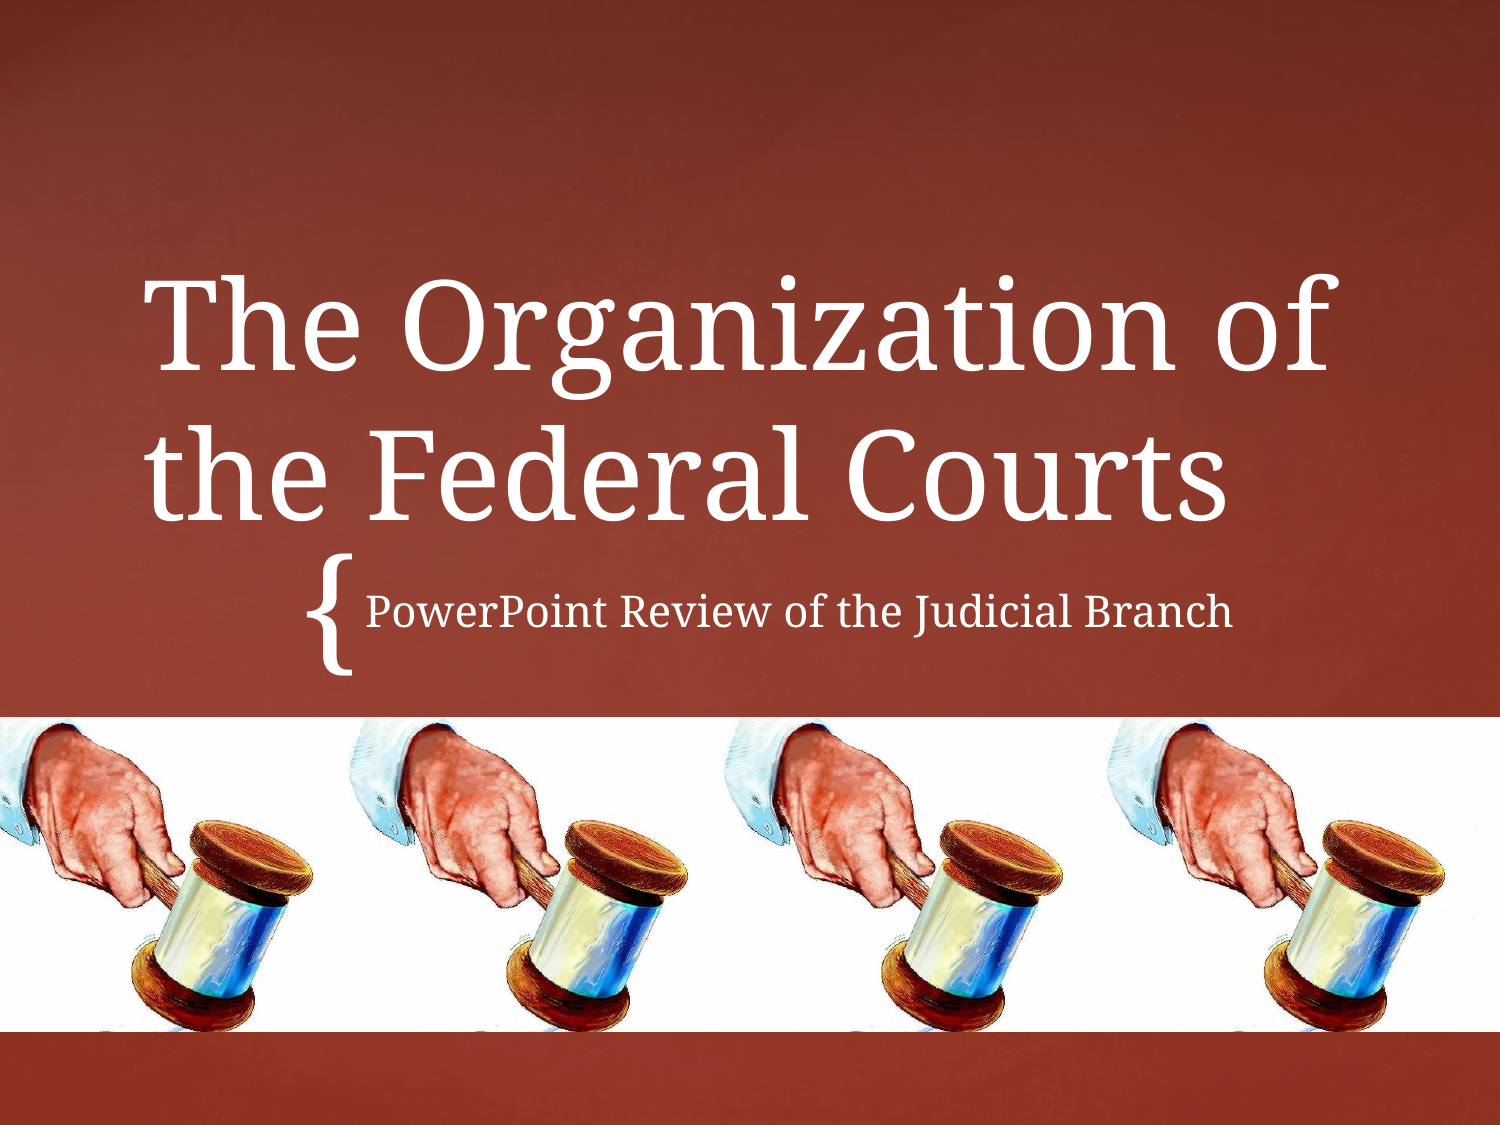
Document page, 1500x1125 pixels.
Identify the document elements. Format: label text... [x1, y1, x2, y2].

subtitle PowerPoint Review of the Judicial Branch [350, 553, 1363, 667]
title The Organization of the Federal Courts [127, 200, 1365, 554]
picture [0, 717, 1500, 1032]
